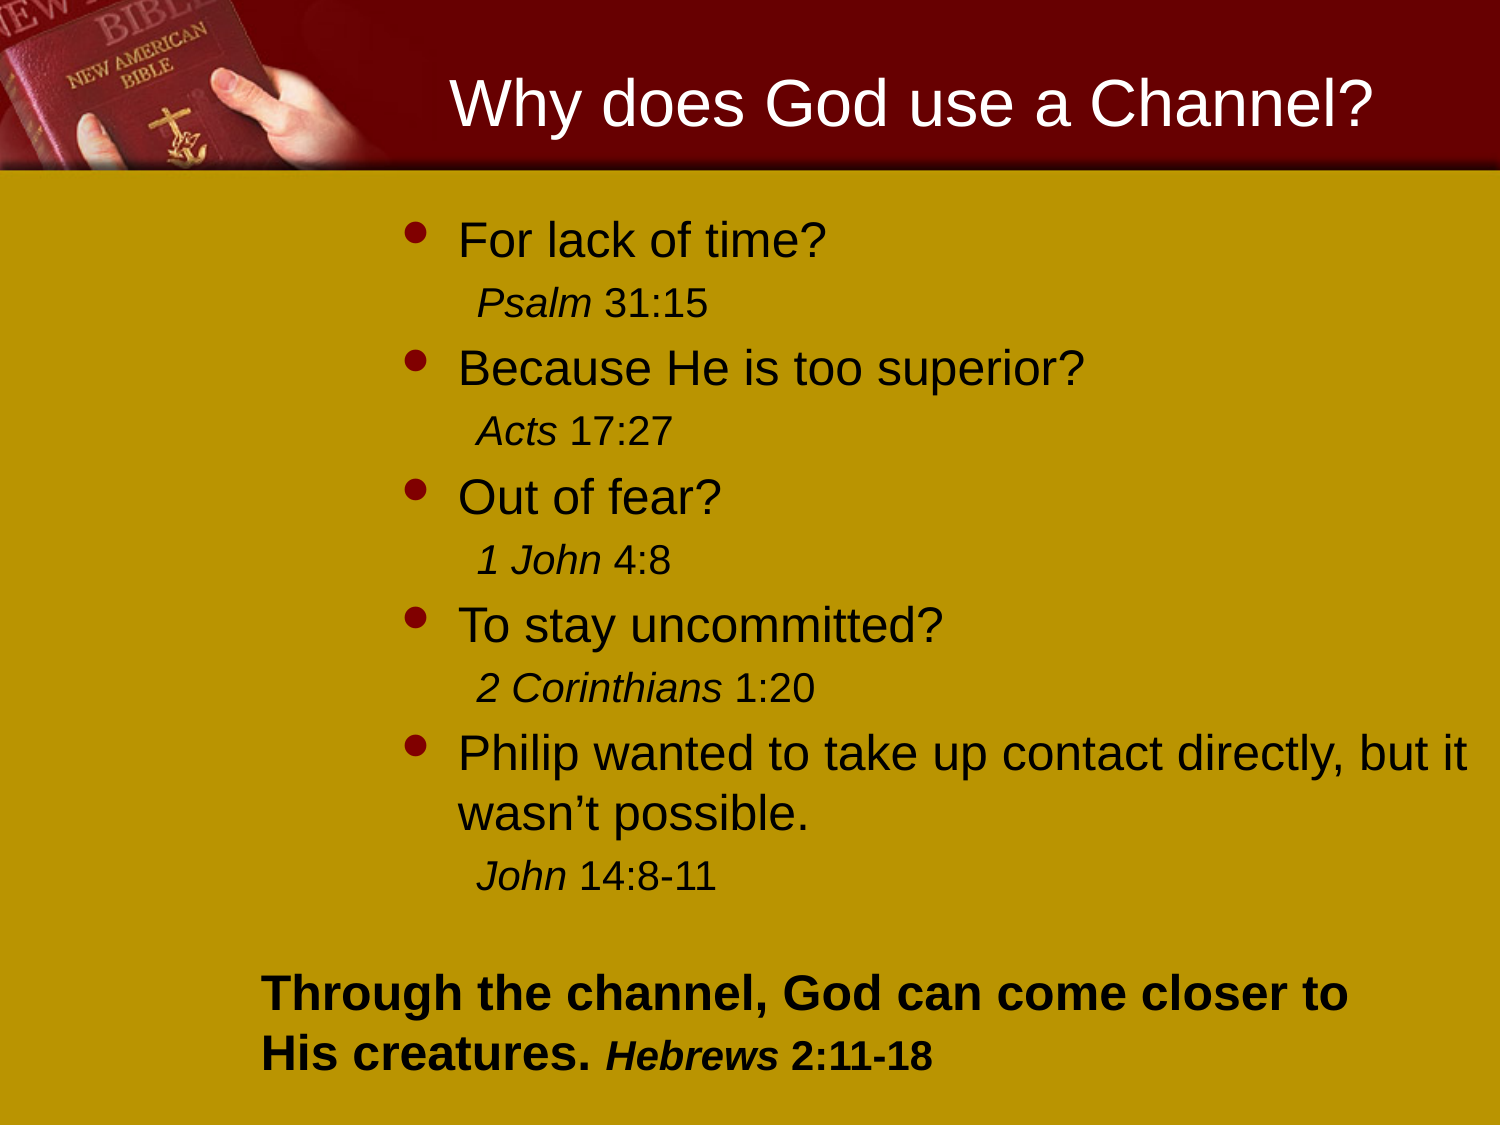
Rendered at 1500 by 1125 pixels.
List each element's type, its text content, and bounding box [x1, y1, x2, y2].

list For lack of time? Psalm 31:15 Because He is too superior? Acts 17:27 Out of fear? 1 John 4:8 To stay uncommitted? 2 Corinthians 1:20 Philip wanted to take up contact directly, but it wasn’t possible. John 14:8-11 [386, 199, 1500, 938]
picture [0, 0, 1500, 1125]
text_box Through the channel, God can come closer to His creatures. Hebrews 2:11-18 [246, 953, 1454, 1089]
title Why does God use a Channel? [362, 24, 1463, 176]
